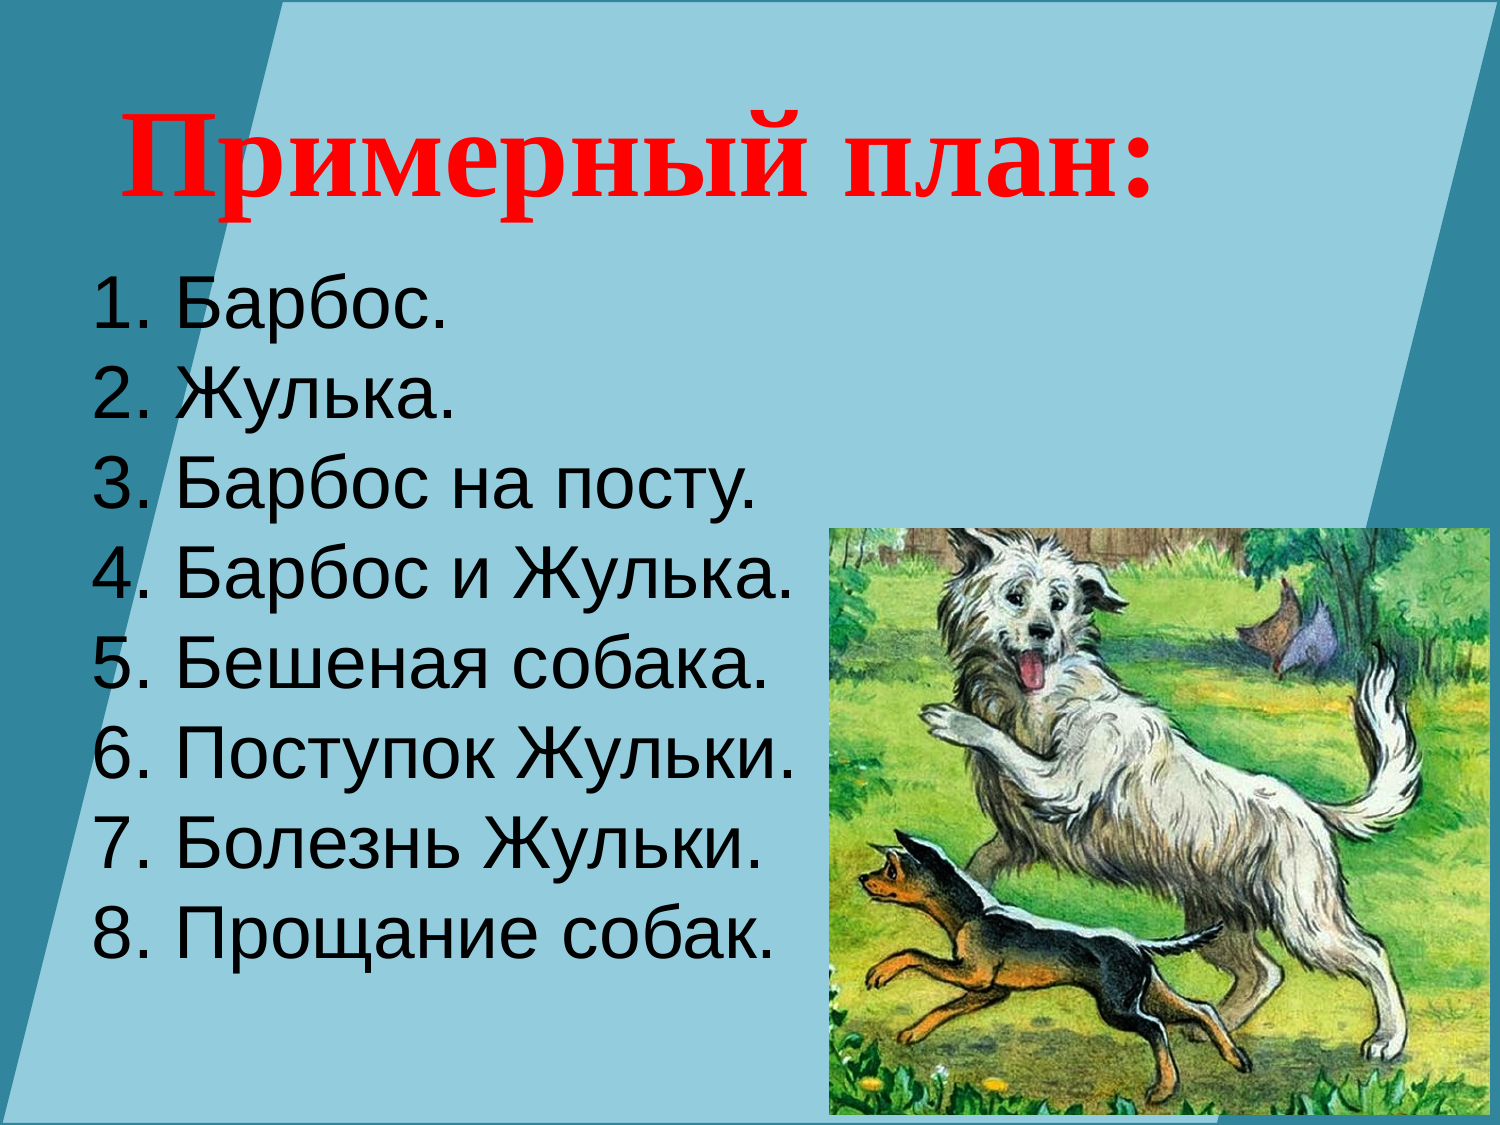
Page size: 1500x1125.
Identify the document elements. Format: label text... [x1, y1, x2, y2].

picture [829, 528, 1490, 1115]
text_box 1. Барбос. 2. Жулька. 3. Барбос на посту. 4. Барбос и Жулька. 5. Бешеная собака. 6. Поступок Жульки. 7. Болезнь Жульки. 8. Прощание собак. [76, 66, 1010, 982]
text_box Примерный план: [105, 64, 1176, 229]
